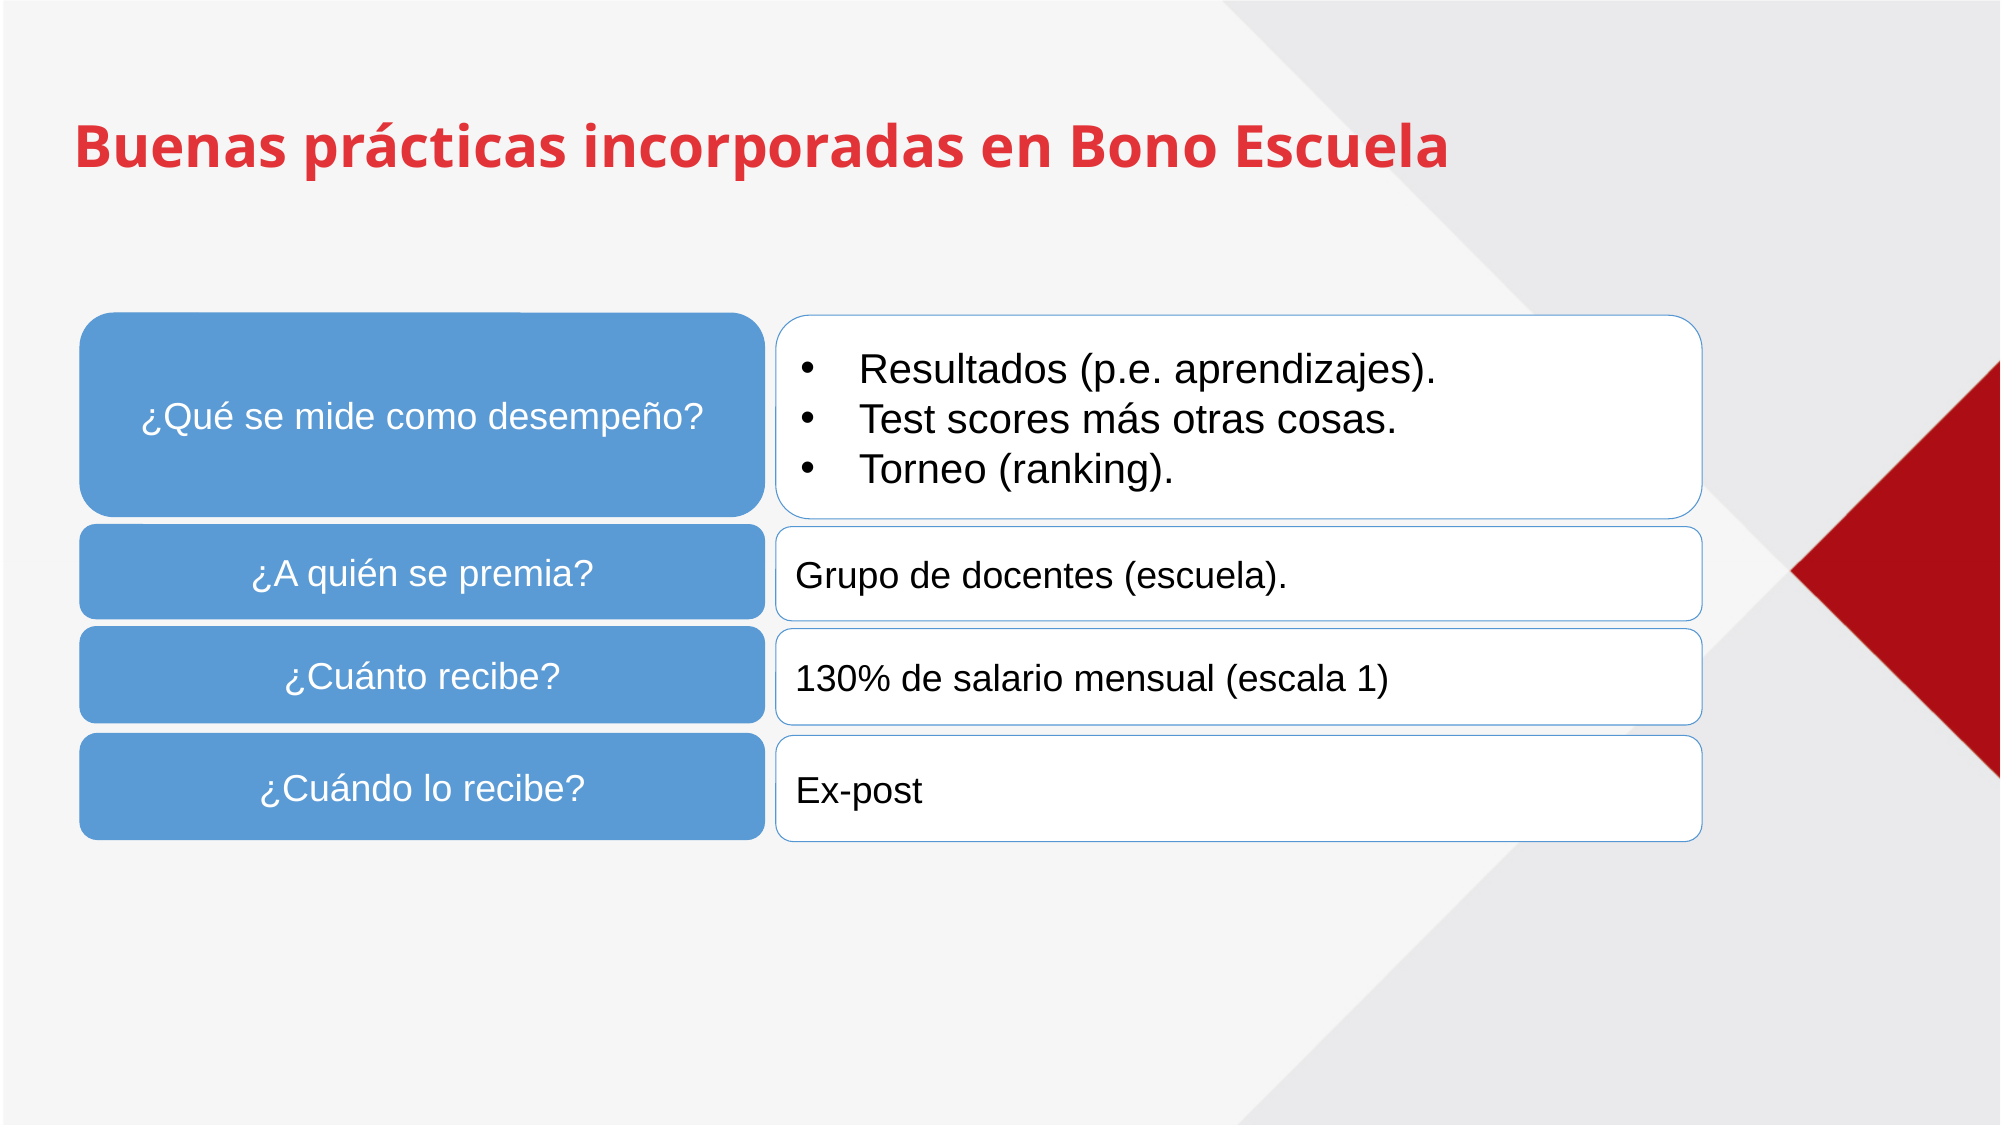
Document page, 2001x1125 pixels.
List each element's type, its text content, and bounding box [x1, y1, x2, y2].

text_box Resultados (p.e. aprendizajes). Test scores más otras cosas. Torneo (ranking). [775, 314, 1703, 520]
text_box ¿Cuándo lo recibe? [79, 732, 766, 841]
text_box ¿Qué se mide como desempeño? [79, 312, 766, 518]
title Buenas prácticas incorporadas en Bono Escuela [58, 55, 1859, 243]
text_box ¿A quién se premia? [79, 523, 766, 620]
text_box Grupo de docentes (escuela). [775, 526, 1703, 622]
text_box ¿Cuánto recibe? [79, 626, 766, 724]
picture [0, 0, 2001, 1125]
text_box Ex-post [775, 734, 1703, 843]
